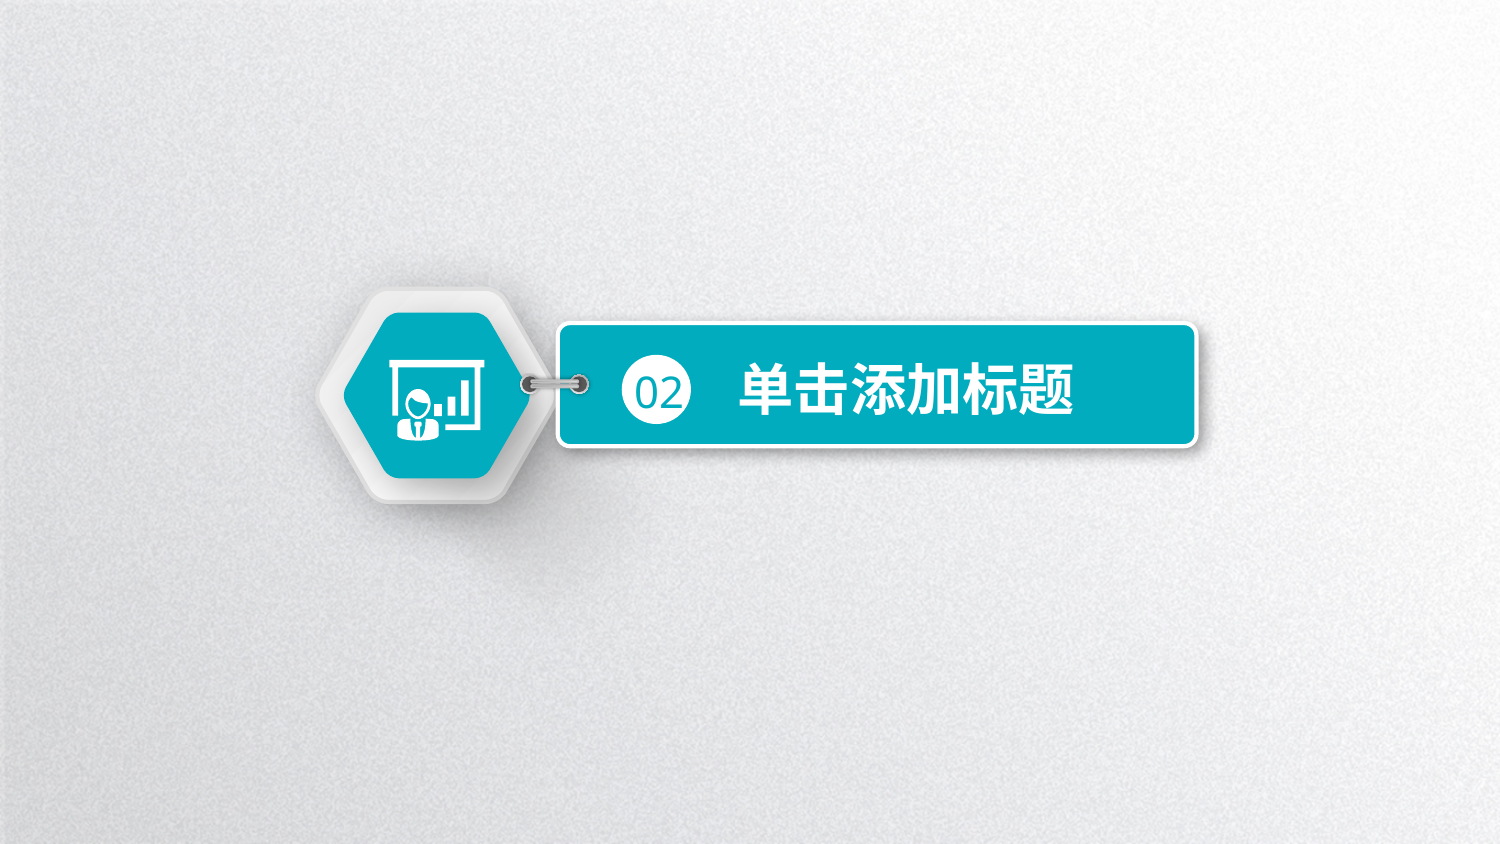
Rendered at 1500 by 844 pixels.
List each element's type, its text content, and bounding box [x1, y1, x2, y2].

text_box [569, 374, 589, 394]
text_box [316, 256, 657, 681]
picture [0, 0, 1500, 844]
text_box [531, 379, 579, 388]
text_box 单击添加标题 [690, 346, 1122, 430]
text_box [520, 374, 540, 394]
text_box [657, 321, 1198, 448]
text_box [618, 354, 700, 426]
